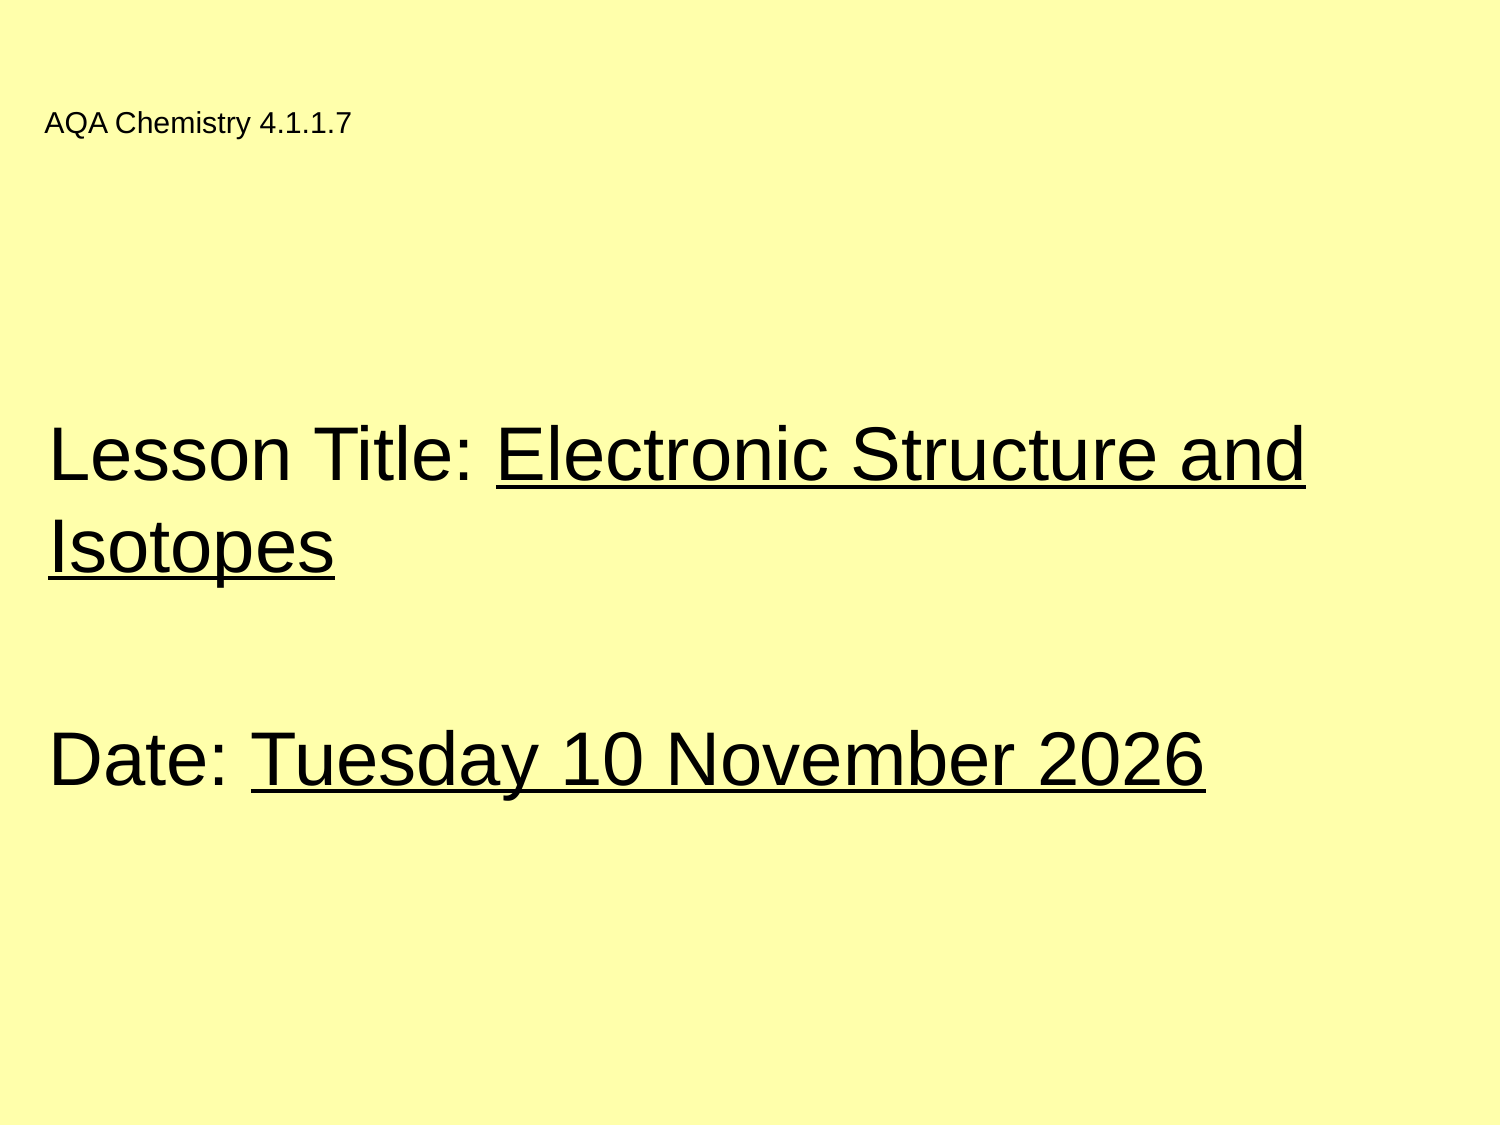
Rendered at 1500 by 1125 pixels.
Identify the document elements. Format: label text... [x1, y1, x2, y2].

title AQA Chemistry 4.1.1.7 [29, 95, 656, 148]
subtitle Lesson Title: Electronic Structure and Isotopes Date: Wednesday, 16 September 2020 [33, 397, 1467, 811]
